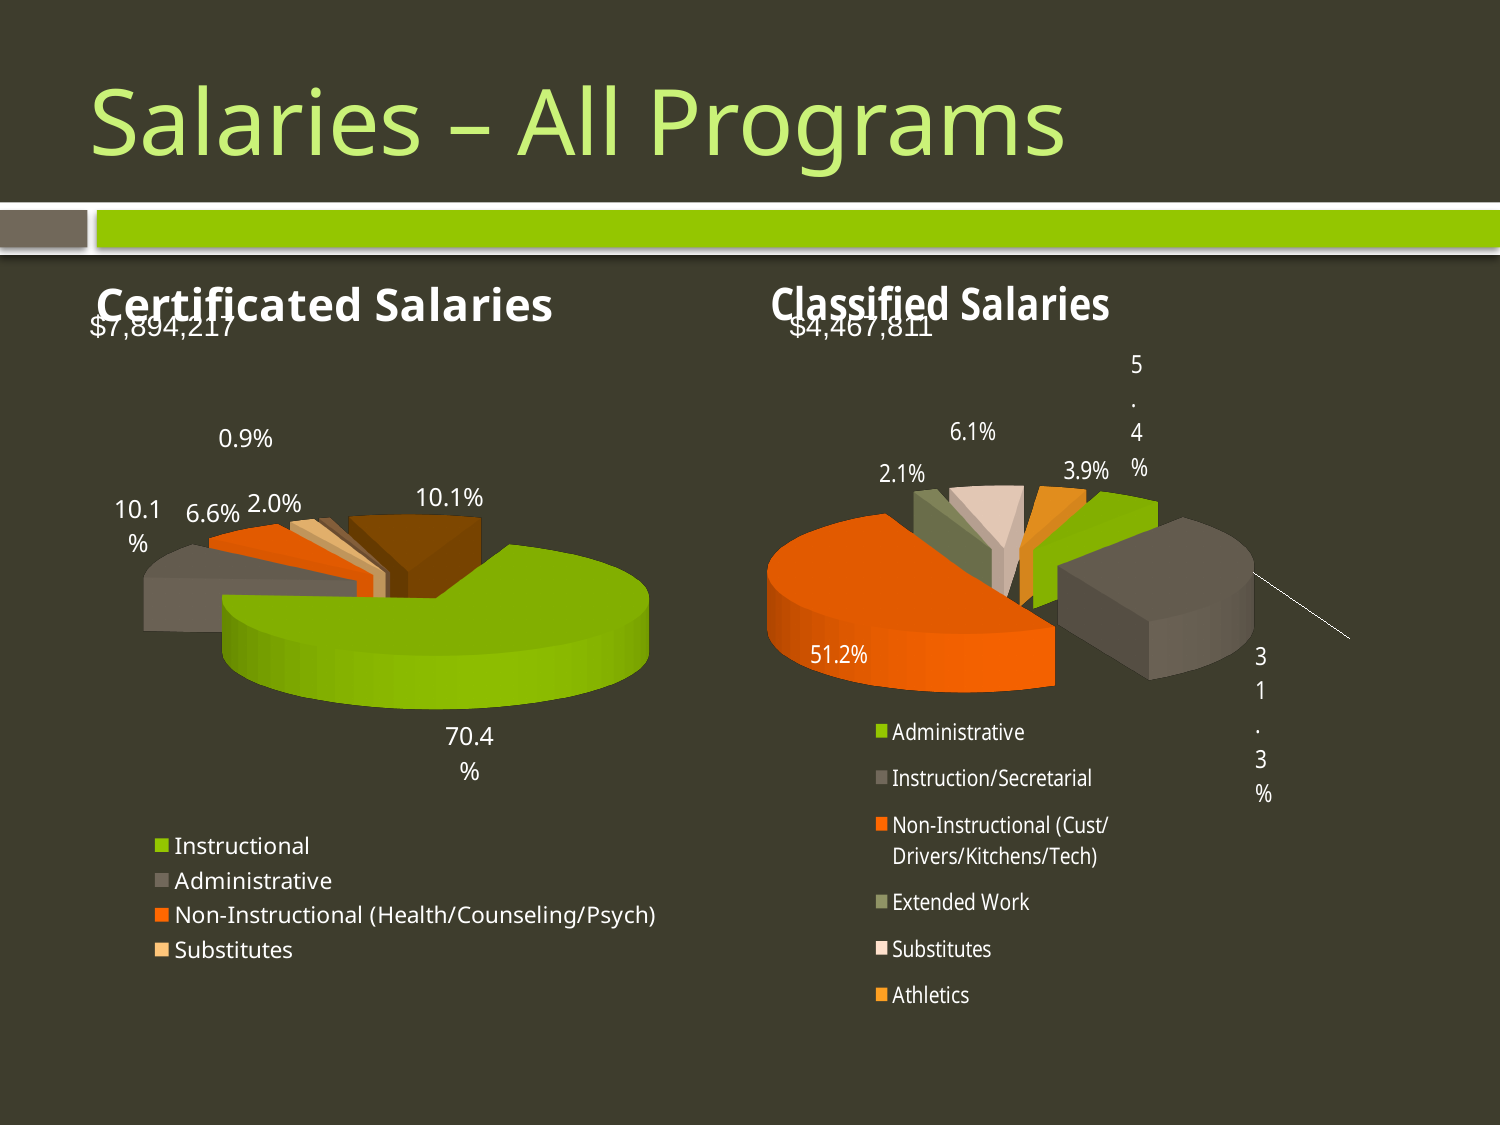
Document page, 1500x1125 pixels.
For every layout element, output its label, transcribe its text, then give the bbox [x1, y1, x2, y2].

chart [762, 212, 1351, 1063]
chart [74, 162, 738, 984]
title Salaries – All Programs [75, 37, 1425, 200]
